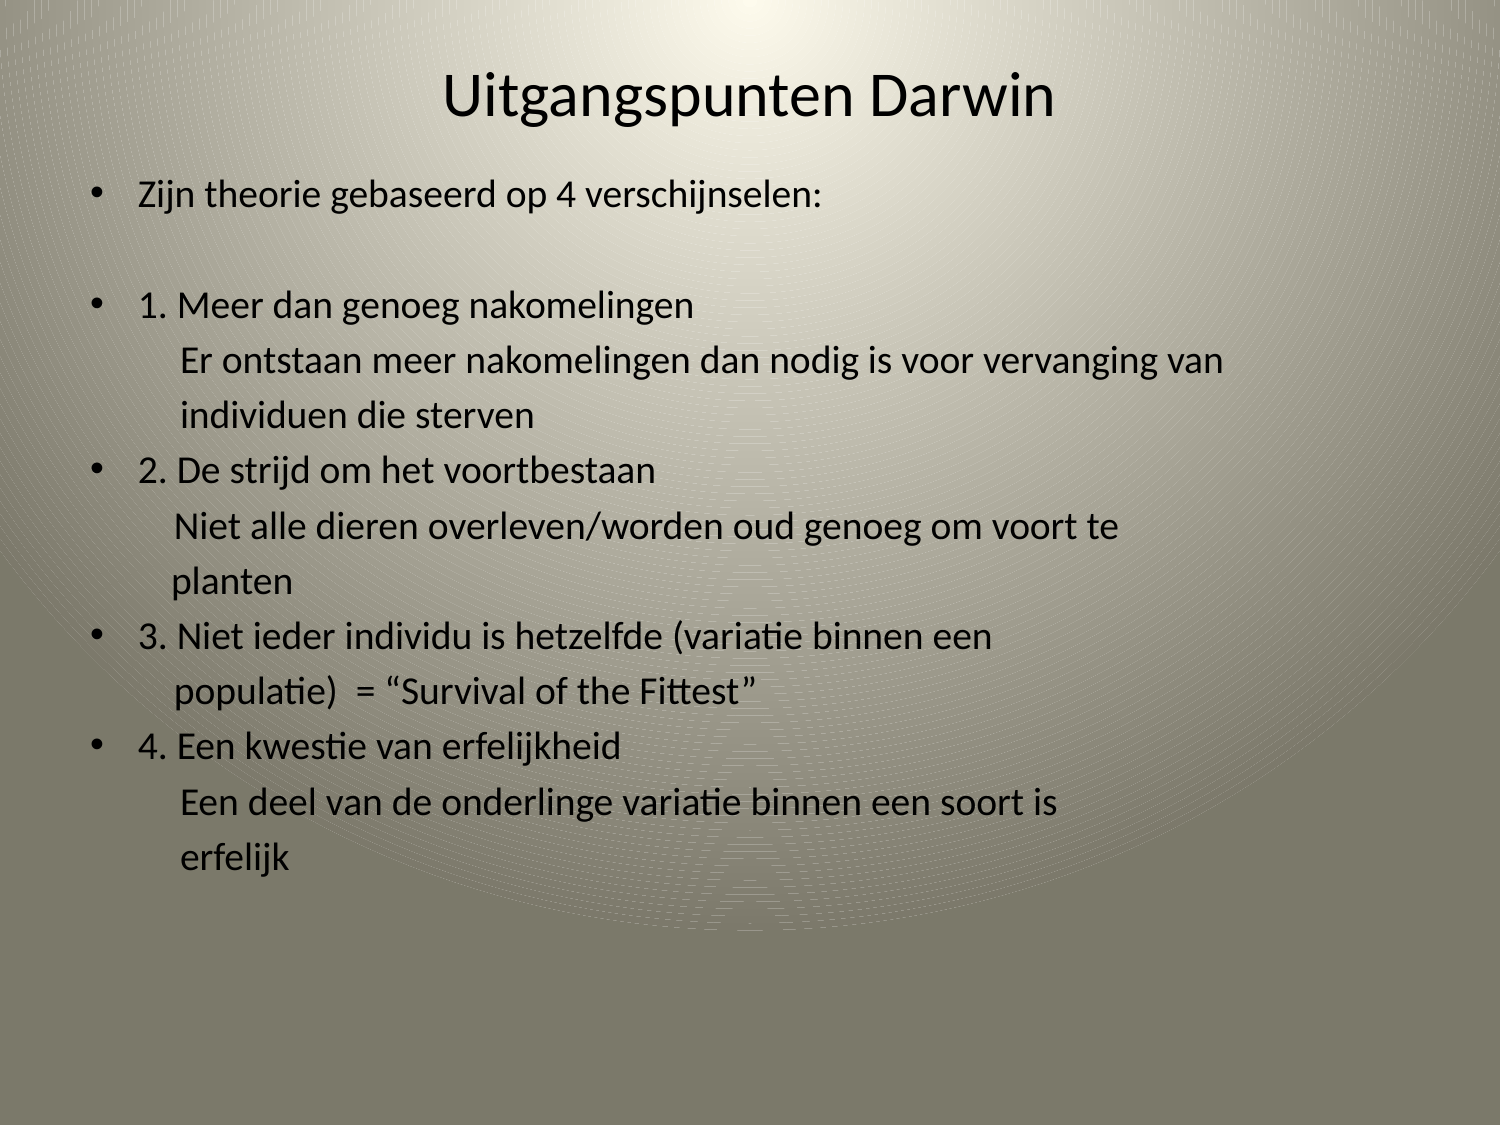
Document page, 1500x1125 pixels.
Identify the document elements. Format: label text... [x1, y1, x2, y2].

list Zijn theorie gebaseerd op 4 verschijnselen: 1. Meer dan genoeg nakomelingen Er ontstaan meer nakomelingen dan nodig is voor vervanging van individuen die sterven 2. De strijd om het voortbestaan Niet alle dieren overleven/worden oud genoeg om voort te planten 3. Niet ieder individu is hetzelfde (variatie binnen een populatie) = “Survival of the Fittest” 4. Een kwestie van erfelijkheid Een deel van de onderlinge variatie binnen een soort is erfelijk [75, 160, 1425, 1005]
title Uitgangspunten Darwin [75, 45, 1425, 138]
